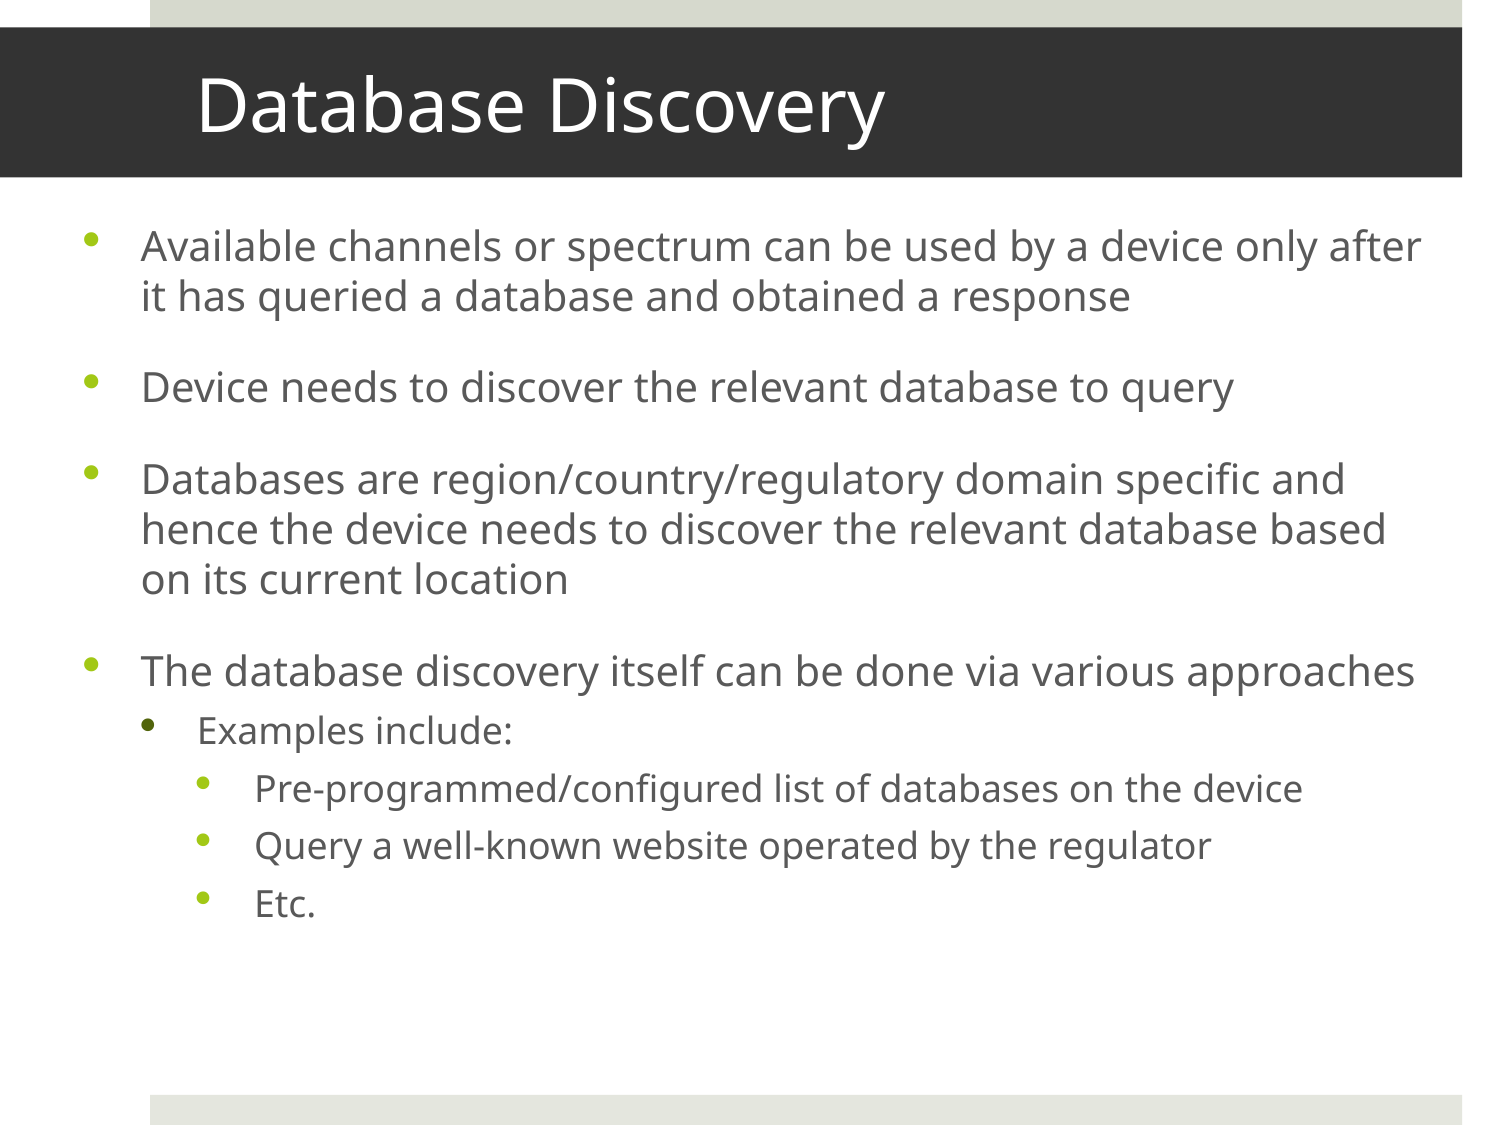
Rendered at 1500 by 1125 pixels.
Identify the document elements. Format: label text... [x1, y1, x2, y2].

list Available channels or spectrum can be used by a device only after it has queried a database and obtained a response Device needs to discover the relevant database to query Databases are region/country/regulatory domain specific and hence the device needs to discover the relevant database based on its current location The database discovery itself can be done via various approaches Examples include: Pre-programmed/configured list of databases on the device Query a well-known website operated by the regulator Etc. [69, 212, 1463, 1028]
title Database Discovery [0, 27, 1463, 178]
